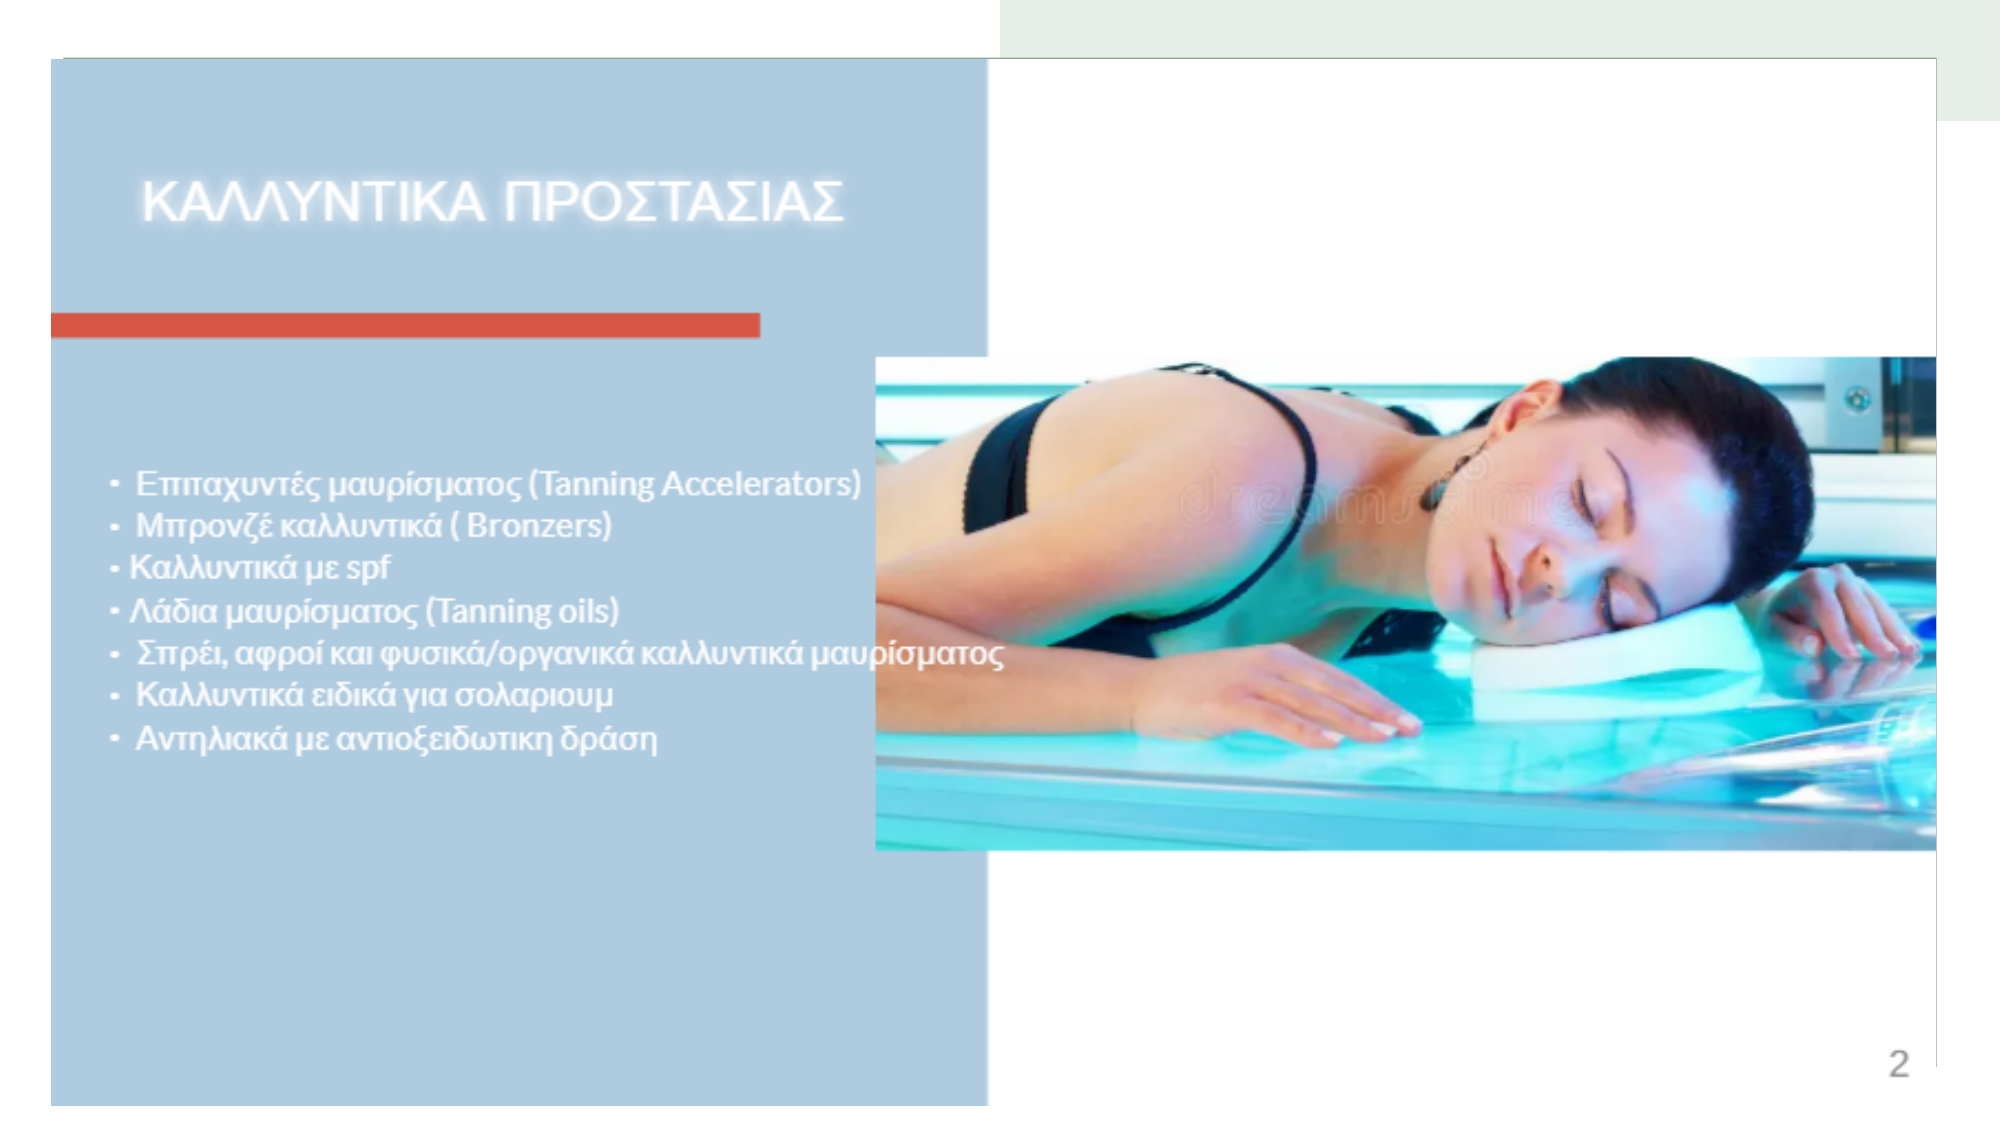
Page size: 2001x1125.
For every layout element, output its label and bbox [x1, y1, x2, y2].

picture [51, 59, 1936, 1106]
